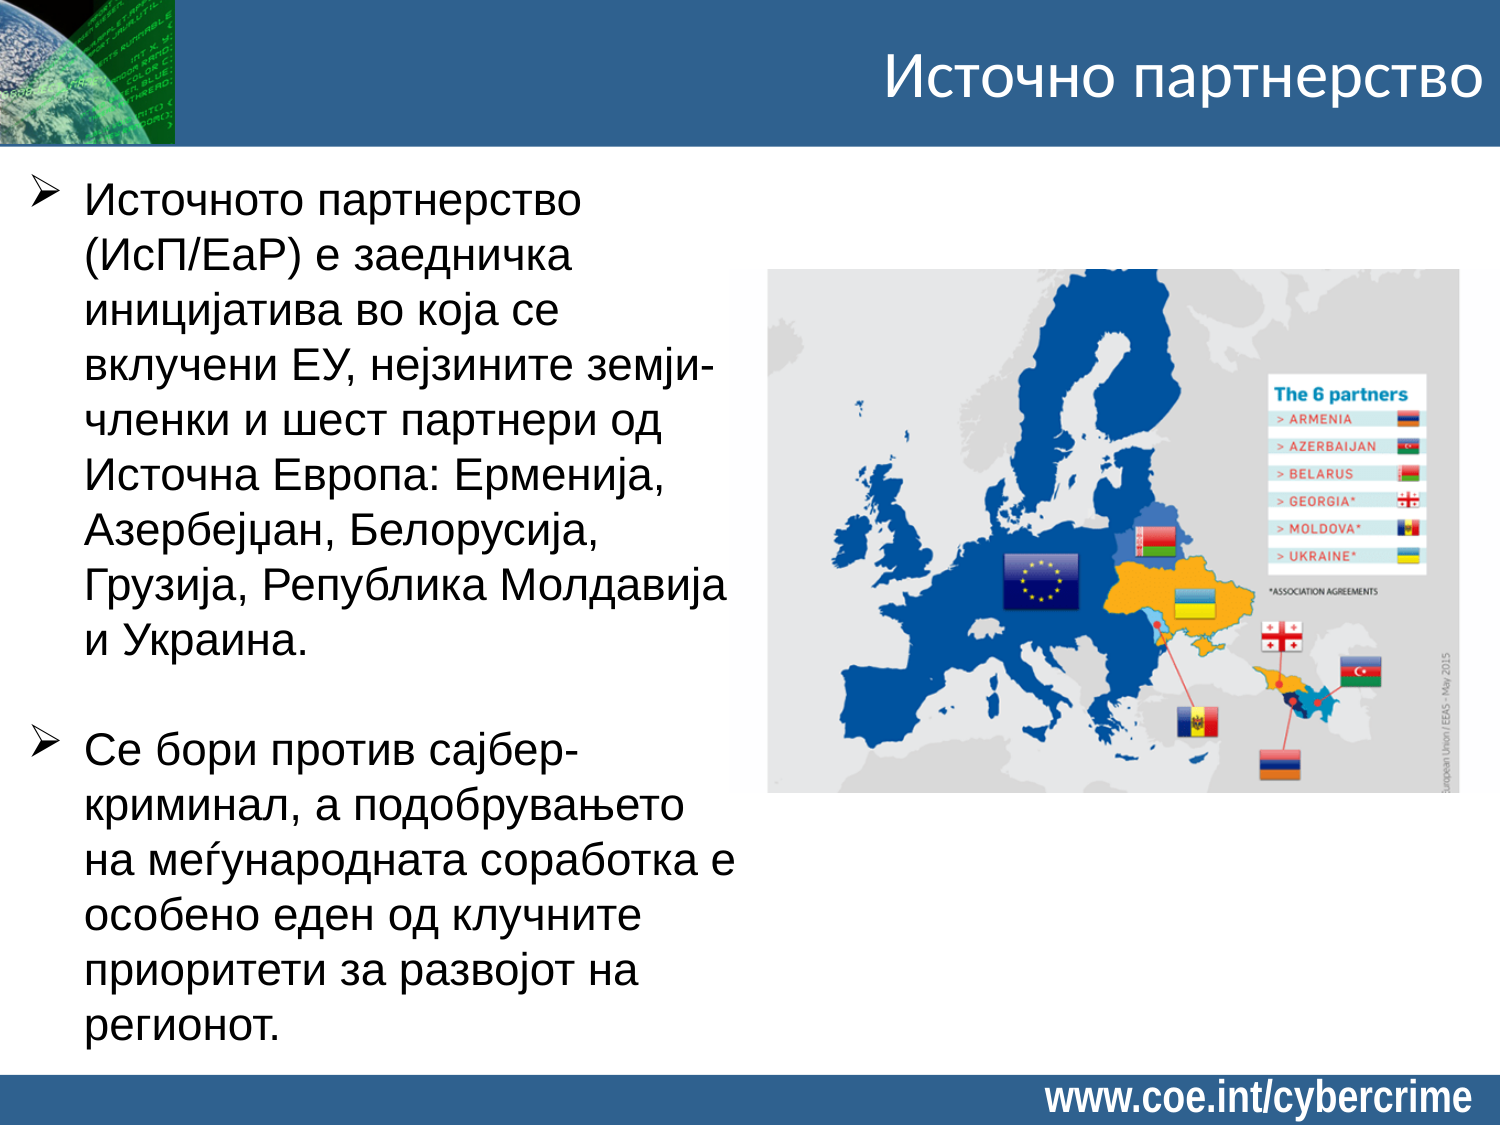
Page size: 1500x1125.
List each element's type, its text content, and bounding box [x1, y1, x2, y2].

text_box www.coe.int/cybercrime [1030, 1059, 1500, 1125]
text_box Источното партнерство (ИсП/EaP) е заедничка иницијатива во која се вклучени ЕУ, нејзините земји-членки и шест партнери од Источна Европа: Ерменија, Азербејџан, Белорусија, Грузија, Република Молдавија и Украина. Се бори против сајбер-криминал, а подобрувањето на меѓународната соработка е особено еден од клучните приоритети за развојот на регионот. [12, 162, 763, 1057]
text_box [0, 1073, 1030, 1125]
picture [0, 0, 175, 144]
text_box Источно партнерство [177, 0, 1500, 149]
picture [728, 269, 1500, 793]
